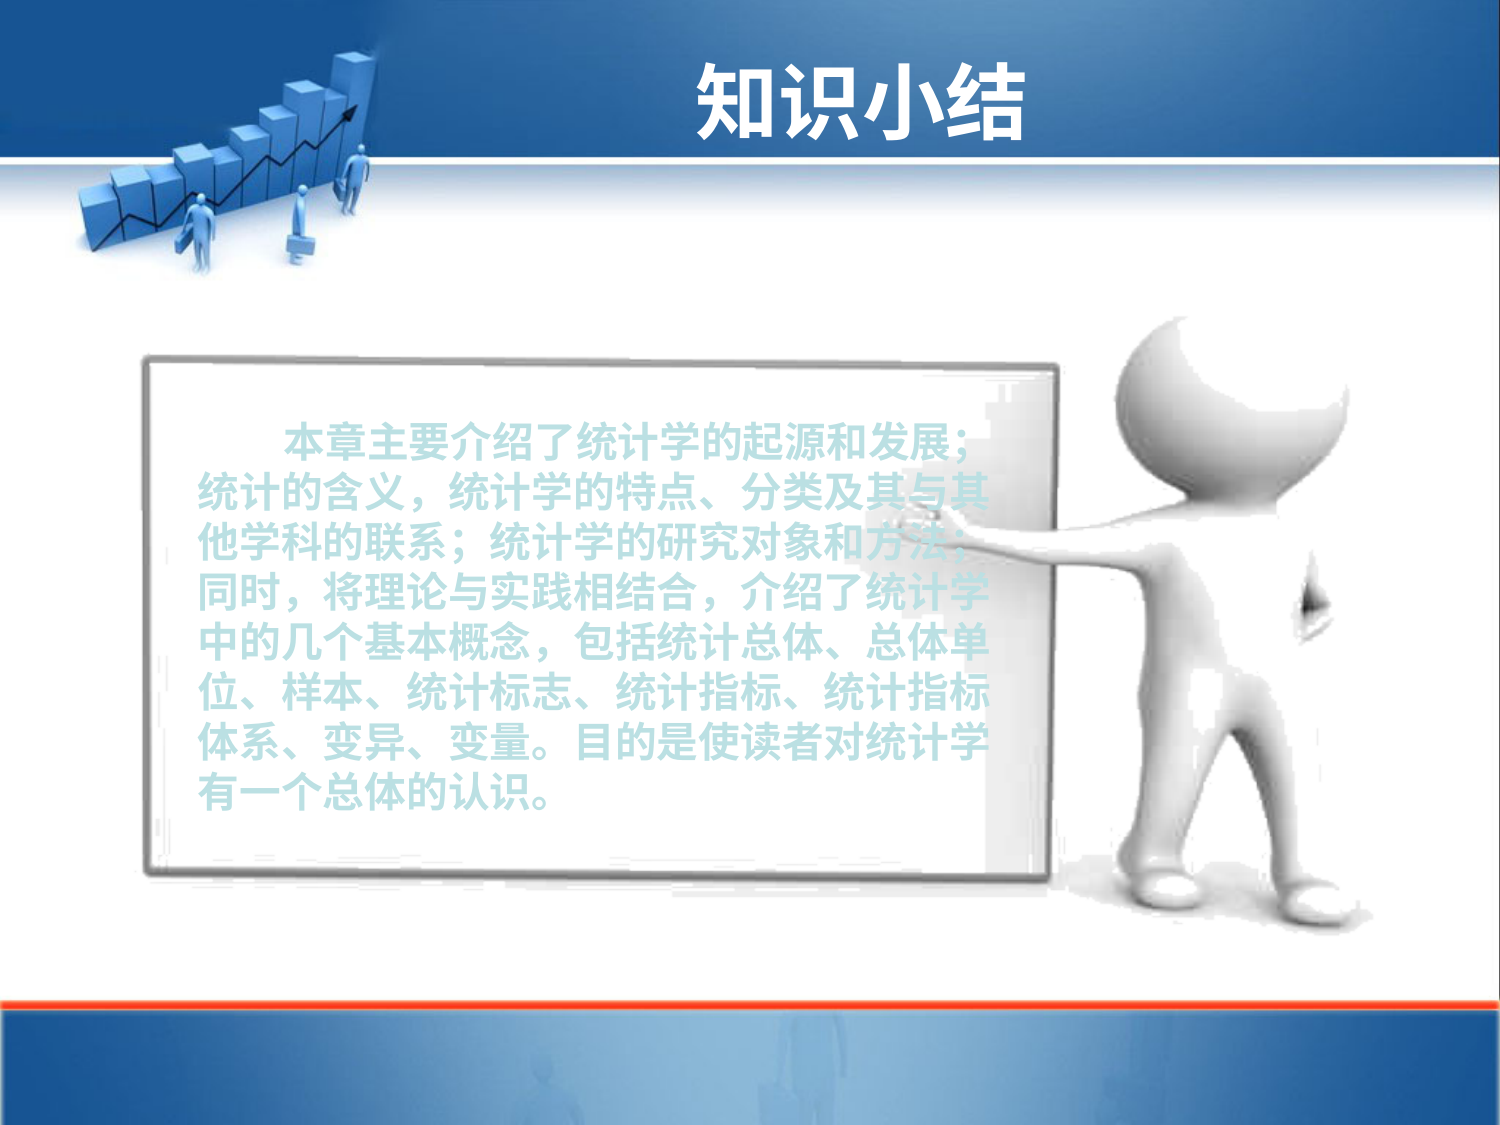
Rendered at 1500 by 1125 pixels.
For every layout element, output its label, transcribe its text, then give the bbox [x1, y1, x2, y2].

picture [0, 0, 1500, 1125]
text_box 知识小结 [407, 42, 1317, 158]
